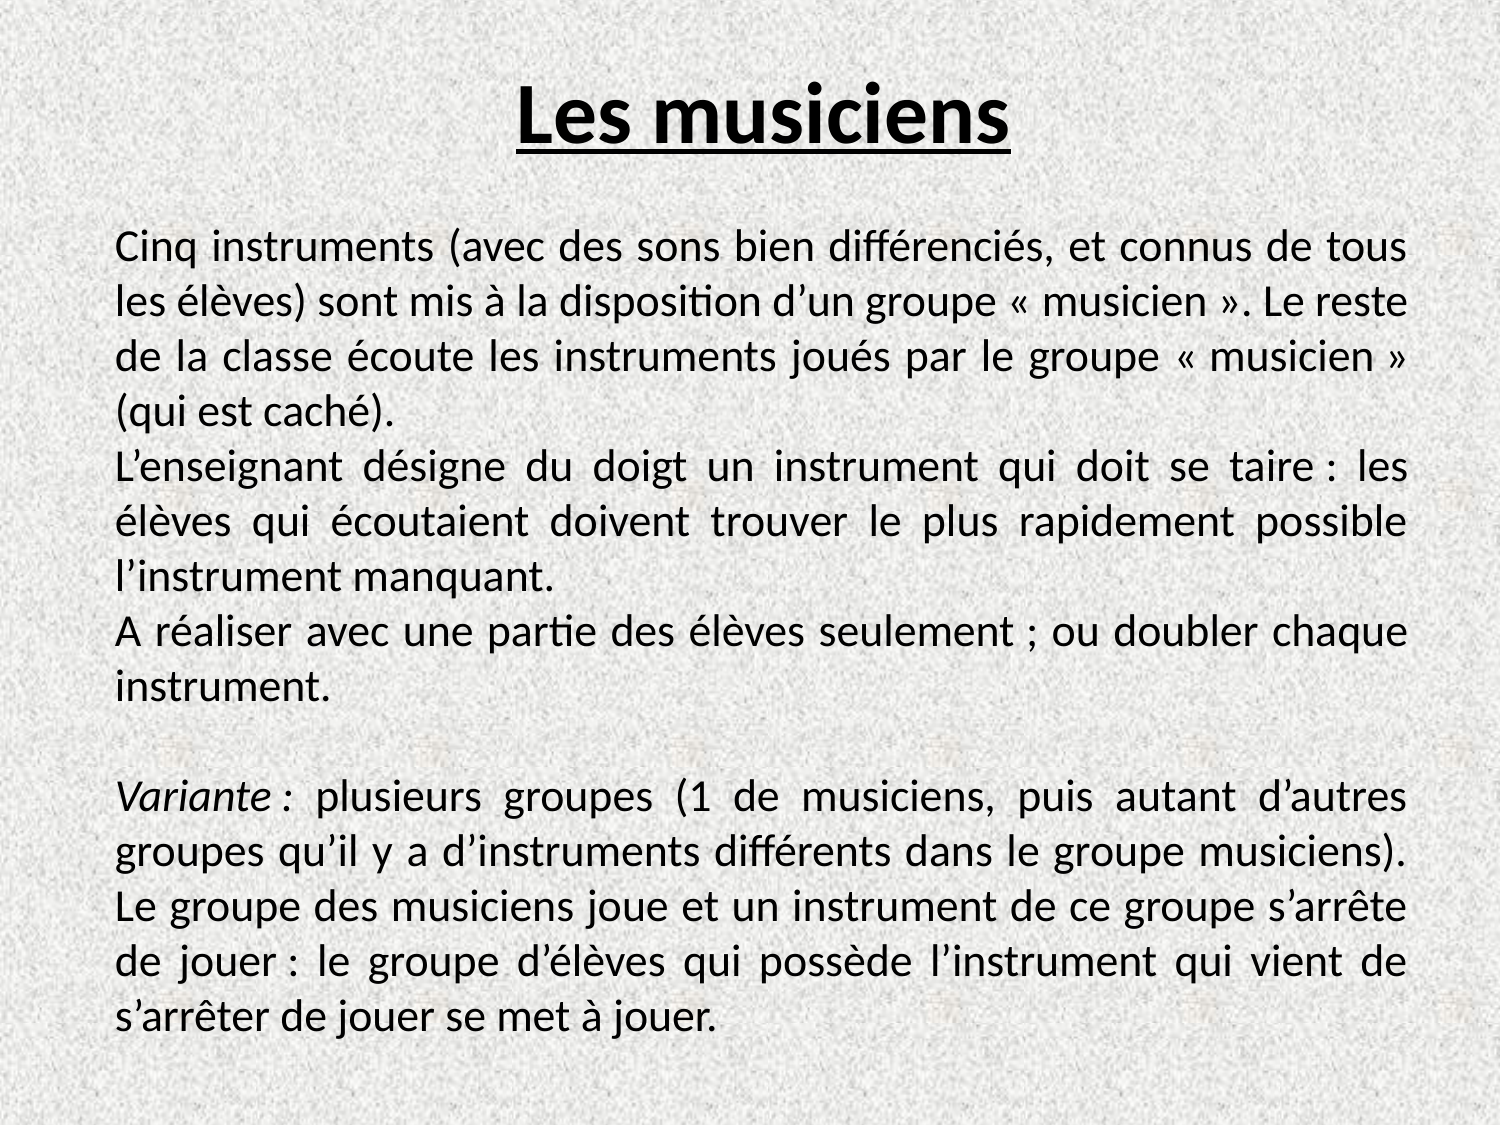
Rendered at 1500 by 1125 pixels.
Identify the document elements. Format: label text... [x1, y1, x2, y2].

text_box Cinq instruments (avec des sons bien différenciés, et connus de tous les élèves) sont mis à la disposition d’un groupe « musicien ». Le reste de la classe écoute les instruments joués par le groupe « musicien » (qui est caché). L’enseignant désigne du doigt un instrument qui doit se taire : les élèves qui écoutaient doivent trouver le plus rapidement possible l’instrument manquant. A réaliser avec une partie des élèves seulement ; ou doubler chaque instrument. Variante : plusieurs groupes (1 de musiciens, puis autant d’autres groupes qu’il y a d’instruments différents dans le groupe musiciens). Le groupe des musiciens joue et un instrument de ce groupe s’arrête de jouer : le groupe d’élèves qui possède l’instrument qui vient de s’arrêter de jouer se met à jouer. [100, 208, 1424, 1048]
picture [0, 0, 1500, 1125]
title Les musiciens [88, 42, 1439, 174]
